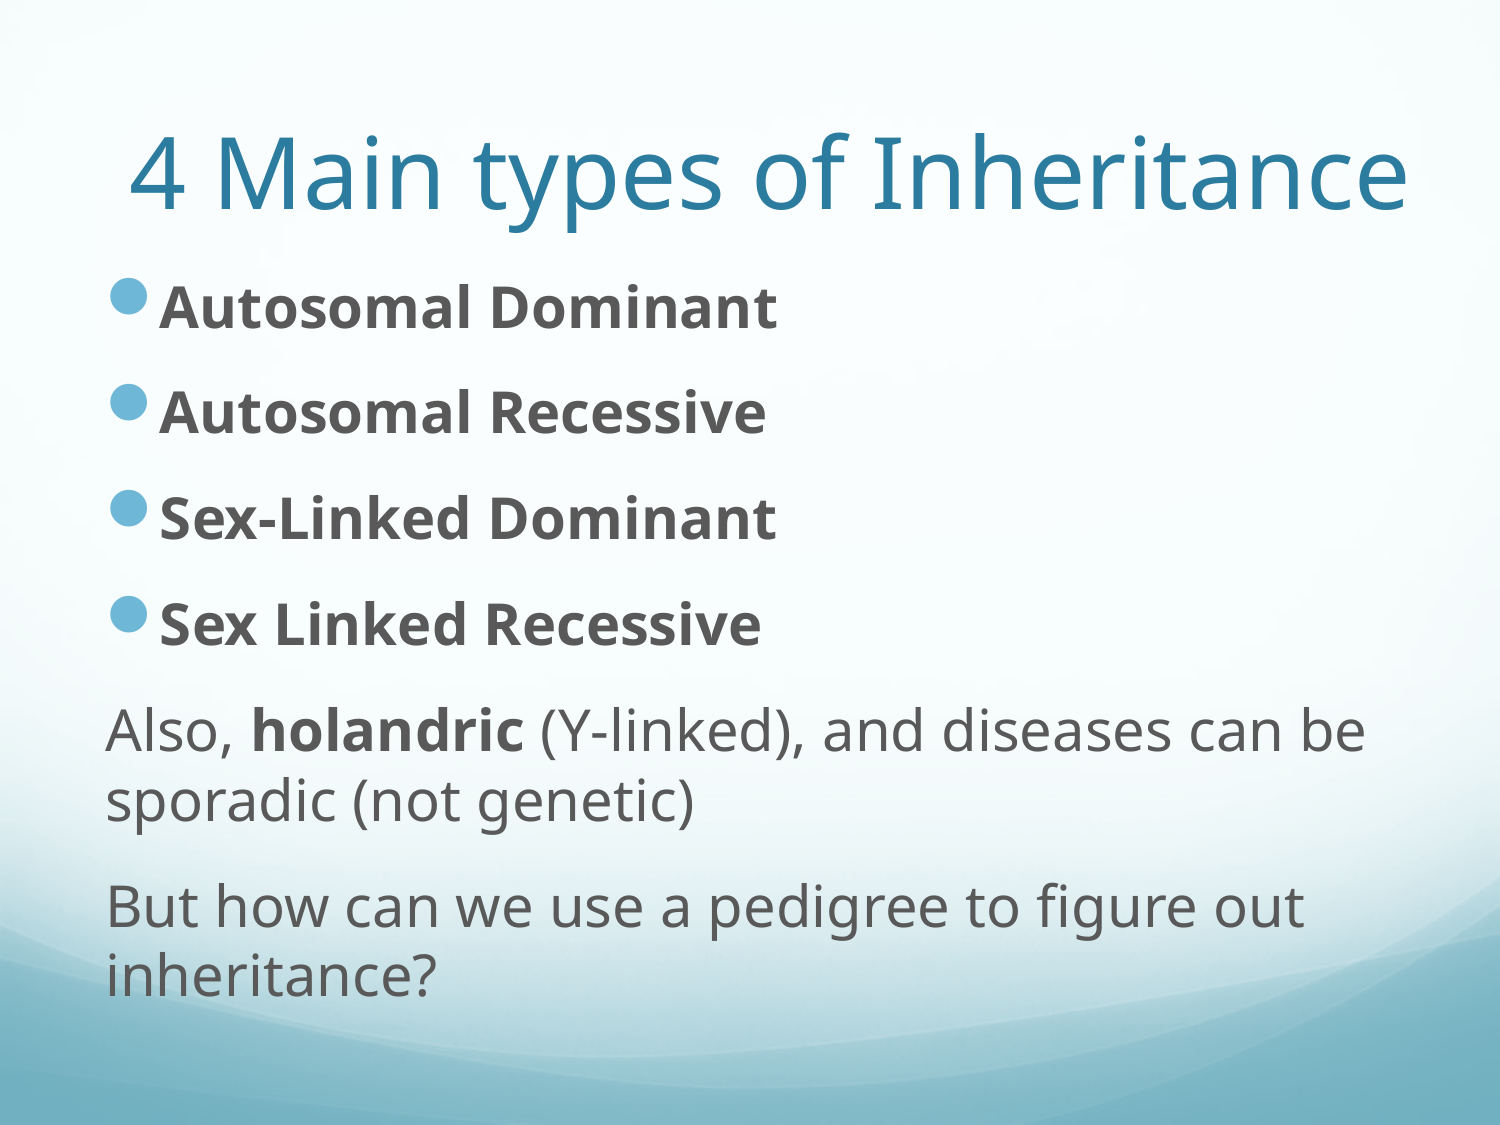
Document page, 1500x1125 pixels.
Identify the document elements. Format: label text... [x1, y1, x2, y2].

list Autosomal Dominant Autosomal Recessive Sex-Linked Dominant Sex Linked Recessive Also, holandric (Y-linked), and diseases can be sporadic (not genetic) But how can we use a pedigree to figure out inheritance? [90, 262, 1459, 1024]
title 4 Main types of Inheritance [41, 17, 1500, 237]
